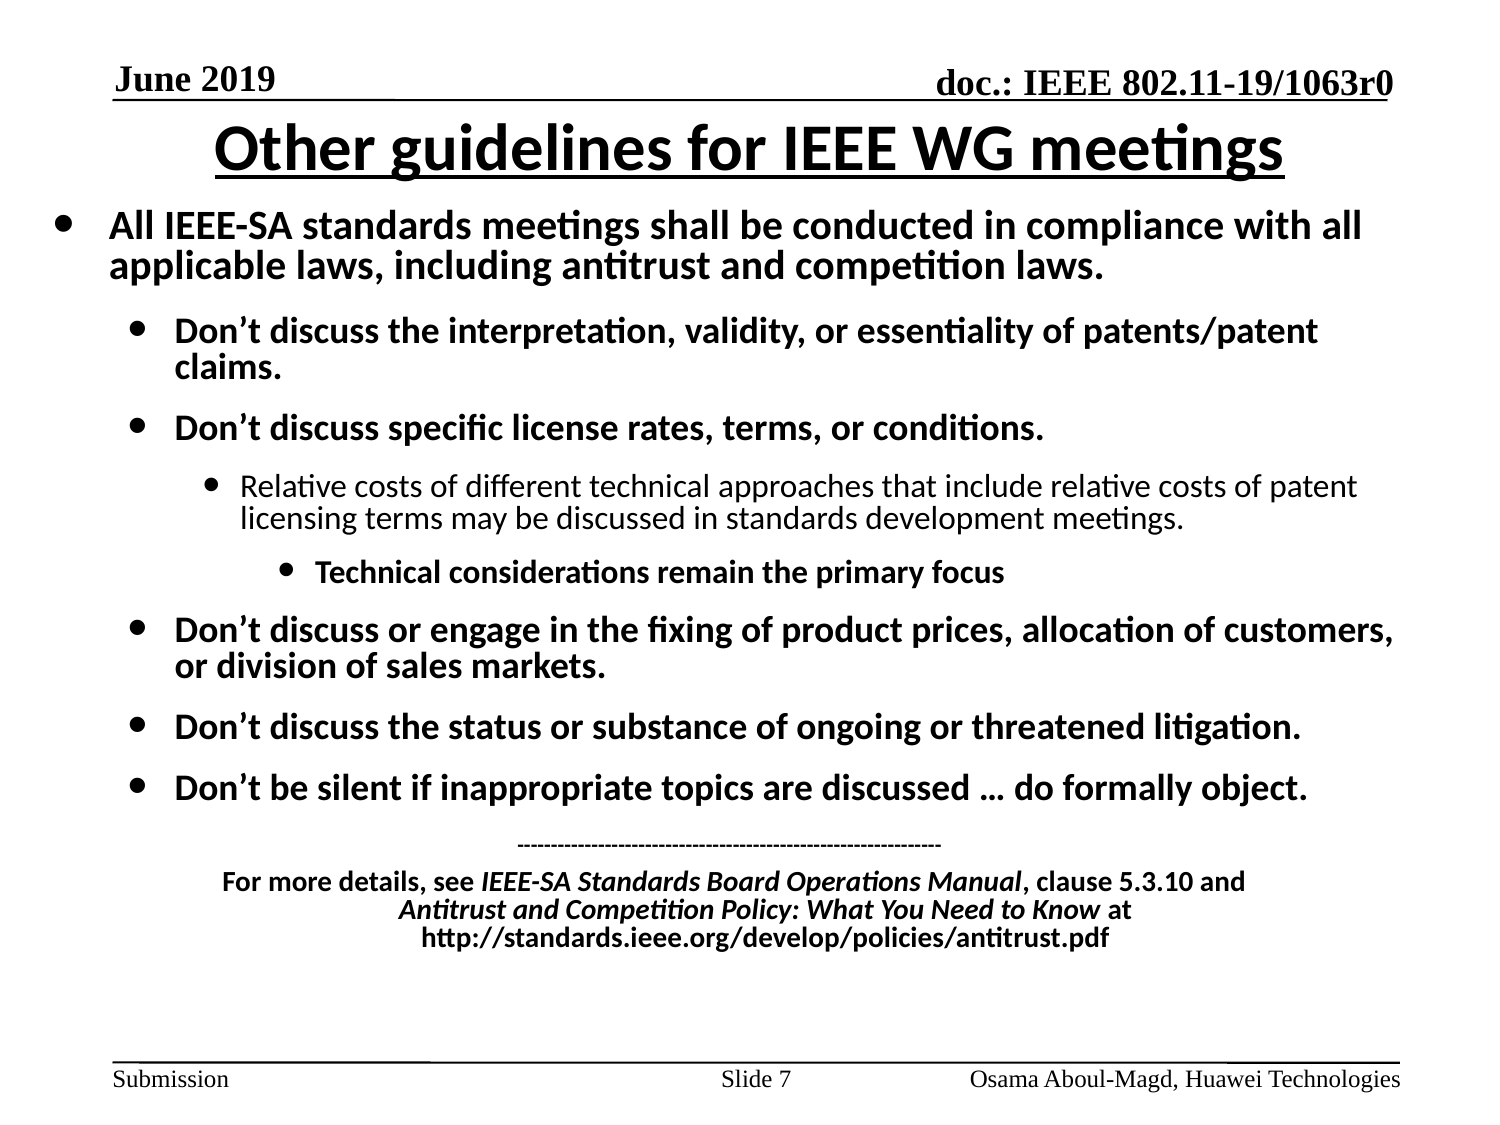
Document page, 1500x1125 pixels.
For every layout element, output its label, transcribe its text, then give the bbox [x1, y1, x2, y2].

slide_number Slide 7 [712, 1061, 800, 1123]
list All IEEE-SA standards meetings shall be conducted in compliance with all applicable laws, including antitrust and competition laws. Don’t discuss the interpretation, validity, or essentiality of patents/patent claims. Don’t discuss specific license rates, terms, or conditions. Relative costs of different technical approaches that include relative costs of patent licensing terms may be discussed in standards development meetings. Technical considerations remain the primary focus Don’t discuss or engage in the fixing of product prices, allocation of customers, or division of sales markets. Don’t discuss the status or substance of ongoing or threatened litigation. Don’t be silent if inappropriate topics are discussed … do formally object. --------------------------------------------------------------- For more details, see IEEE-SA Standards Board Operations Manual, clause 5.3.10 and Antitrust and Competition Policy: What You Need to Know at http://standards.ieee.org/develop/policies/antitrust.pdf [37, 199, 1438, 875]
title Other guidelines for IEEE WG meetings [112, 112, 1388, 176]
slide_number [114, 54, 423, 100]
footer Osama Aboul-Magd, Huawei Technologies [878, 1061, 1402, 1093]
